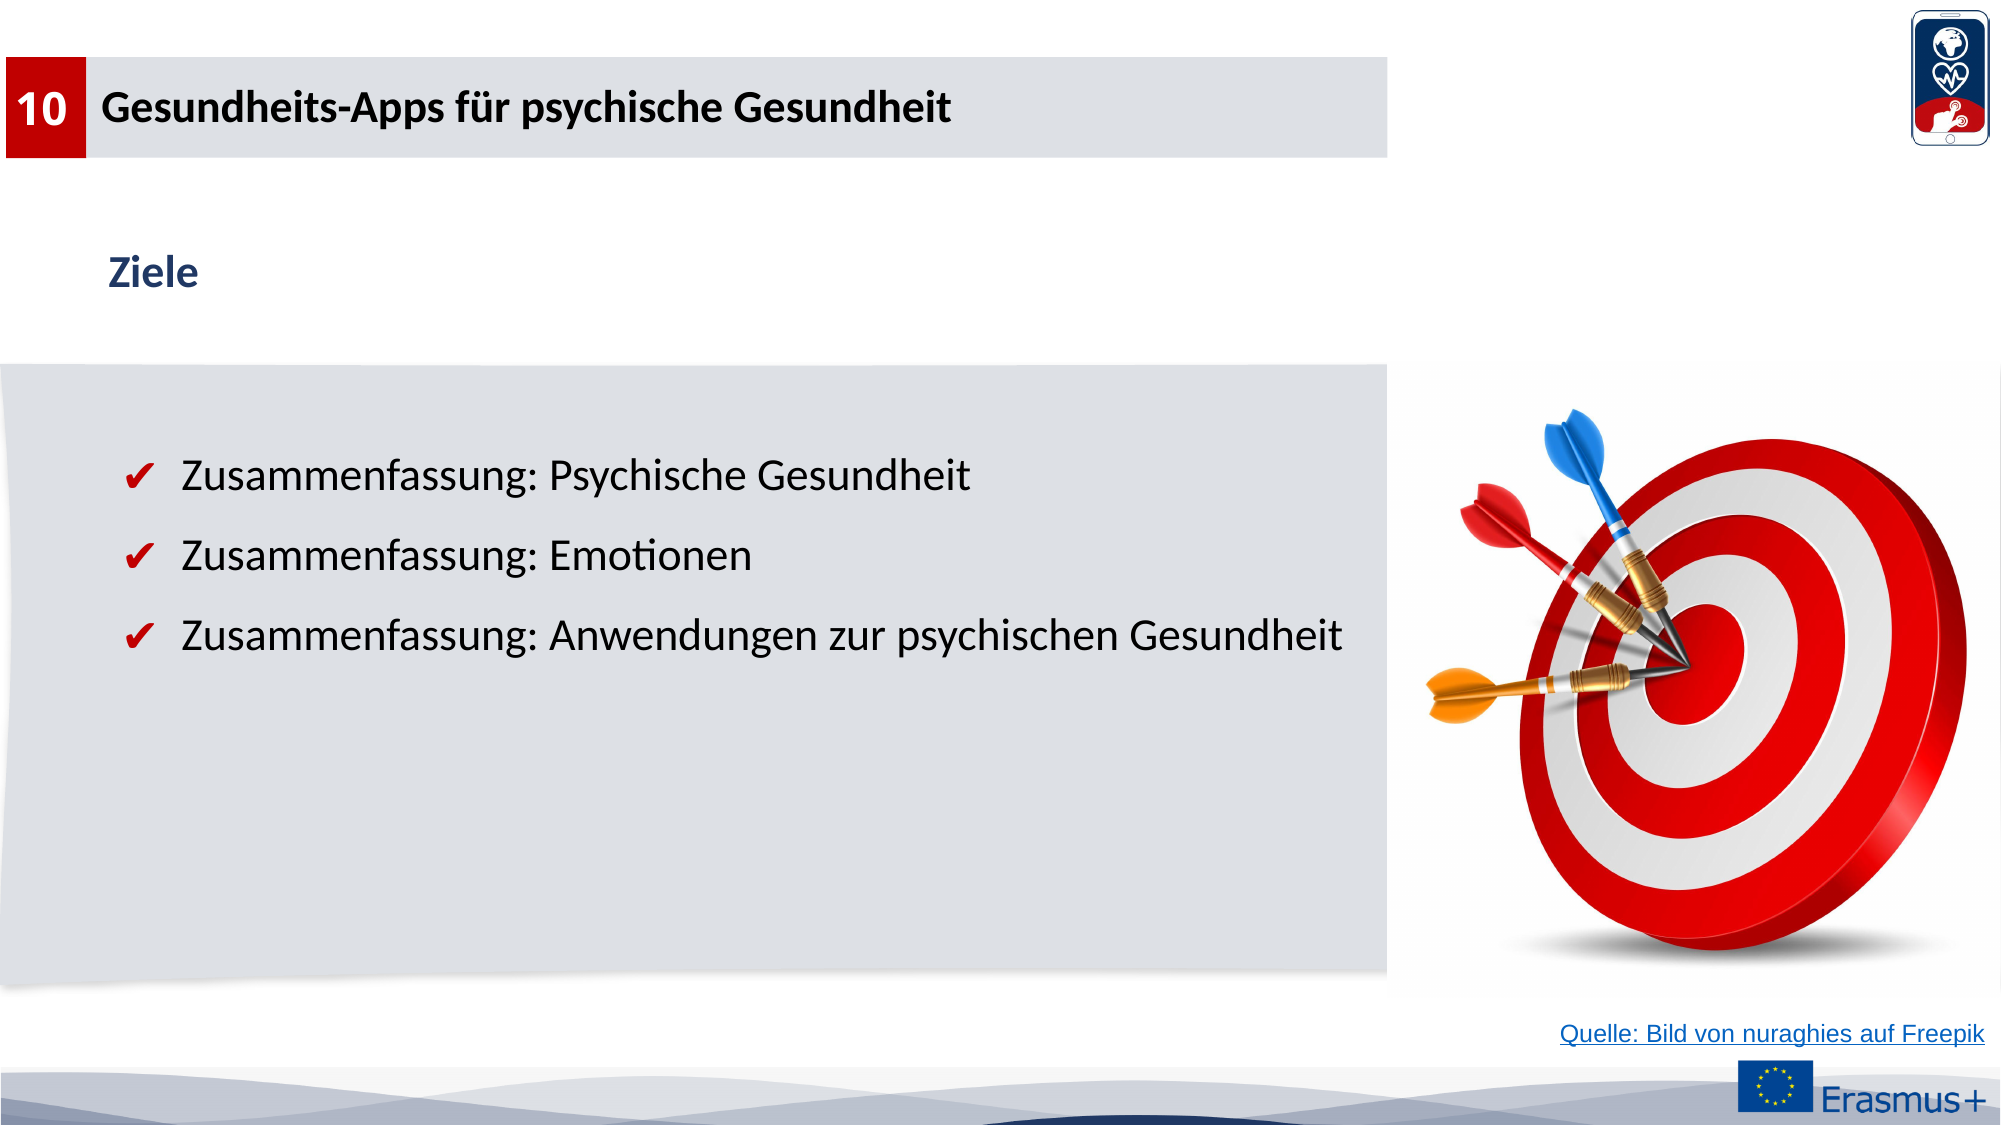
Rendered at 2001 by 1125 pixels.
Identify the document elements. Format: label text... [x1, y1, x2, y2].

text_box Quelle: Bild von nuraghies auf Freepik [1363, 1009, 2000, 1055]
picture [1387, 361, 2000, 998]
picture [1911, 10, 1990, 146]
text_box [6, 143, 87, 159]
list Zusammenfassung: Psychische Gesundheit Zusammenfassung: Emotionen Zusammenfassung: Anwendungen zur psychischen Gesundheit [91, 437, 1382, 986]
text_box Gesundheits-Apps für psychische Gesundheit [86, 57, 1388, 158]
picture [0, 1055, 2001, 1125]
text_box 10 [0, 72, 92, 143]
text_box [6, 57, 86, 72]
title Ziele [93, 221, 1819, 324]
